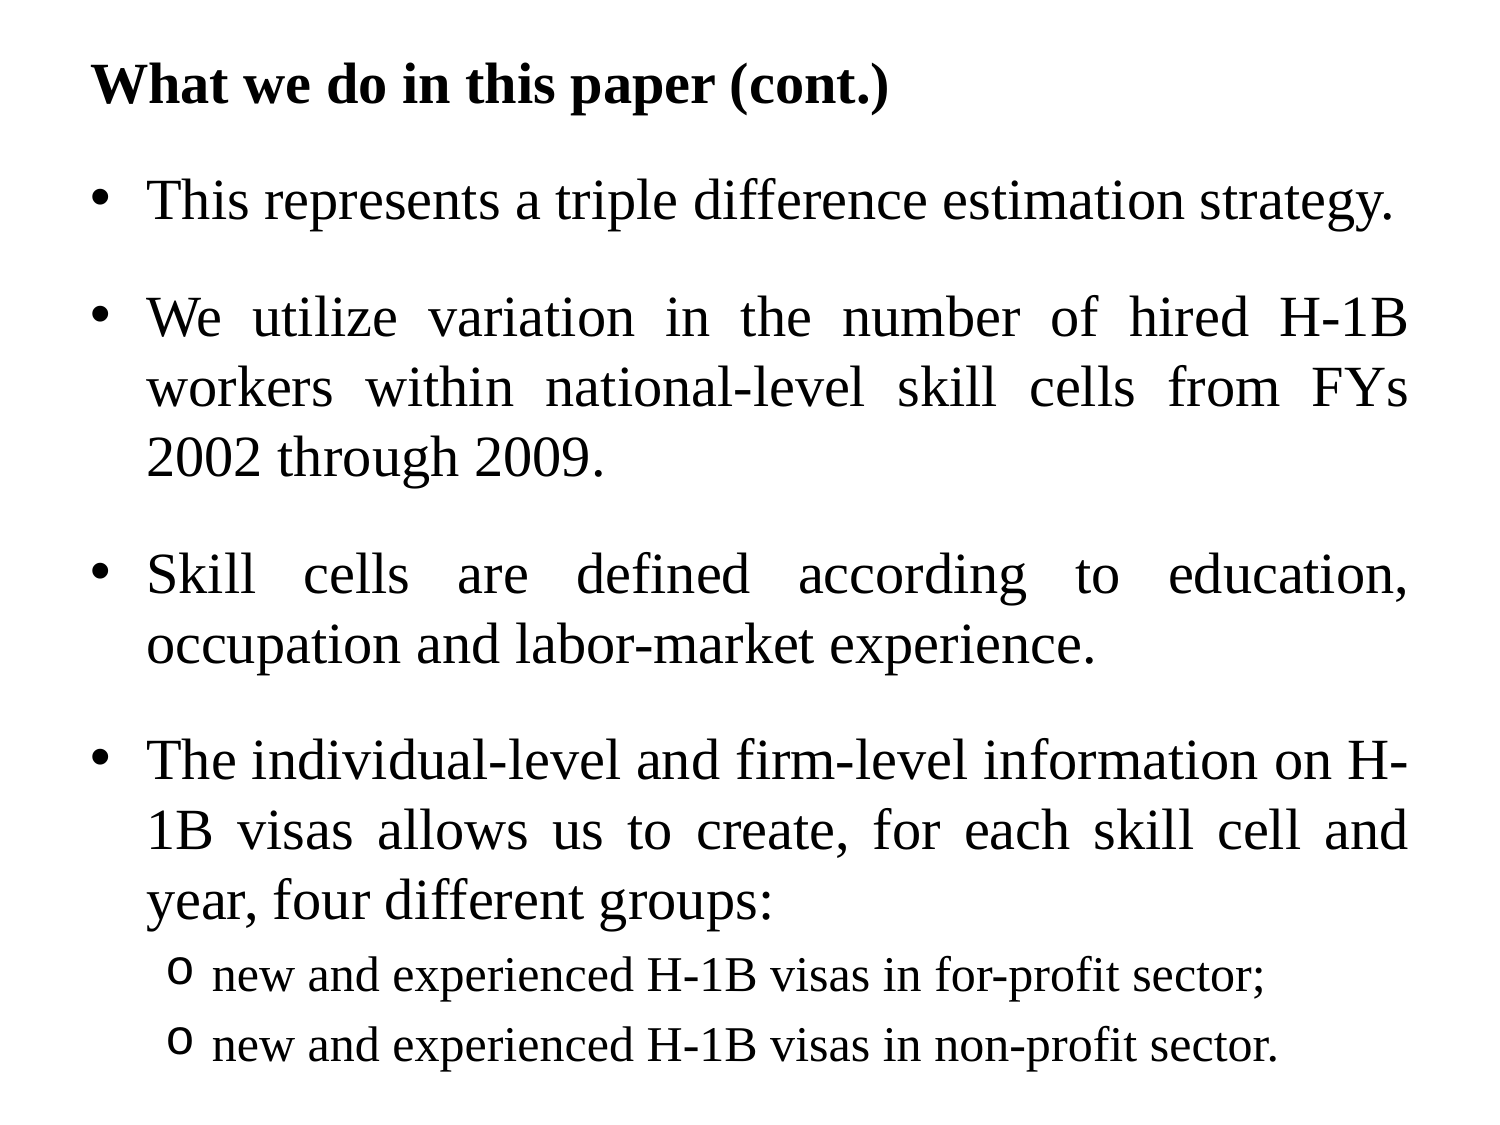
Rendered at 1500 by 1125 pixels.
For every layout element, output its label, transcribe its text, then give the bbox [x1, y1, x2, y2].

list What we do in this paper (cont.) This represents a triple difference estimation strategy. We utilize variation in the number of hired H-1B workers within national-level skill cells from FYs 2002 through 2009. Skill cells are defined according to education, occupation and labor-market experience. The individual-level and firm-level information on H-1B visas allows us to create, for each skill cell and year, four different groups: new and experienced H-1B visas in for-profit sector; new and experienced H-1B visas in non-profit sector. [75, 37, 1425, 1100]
